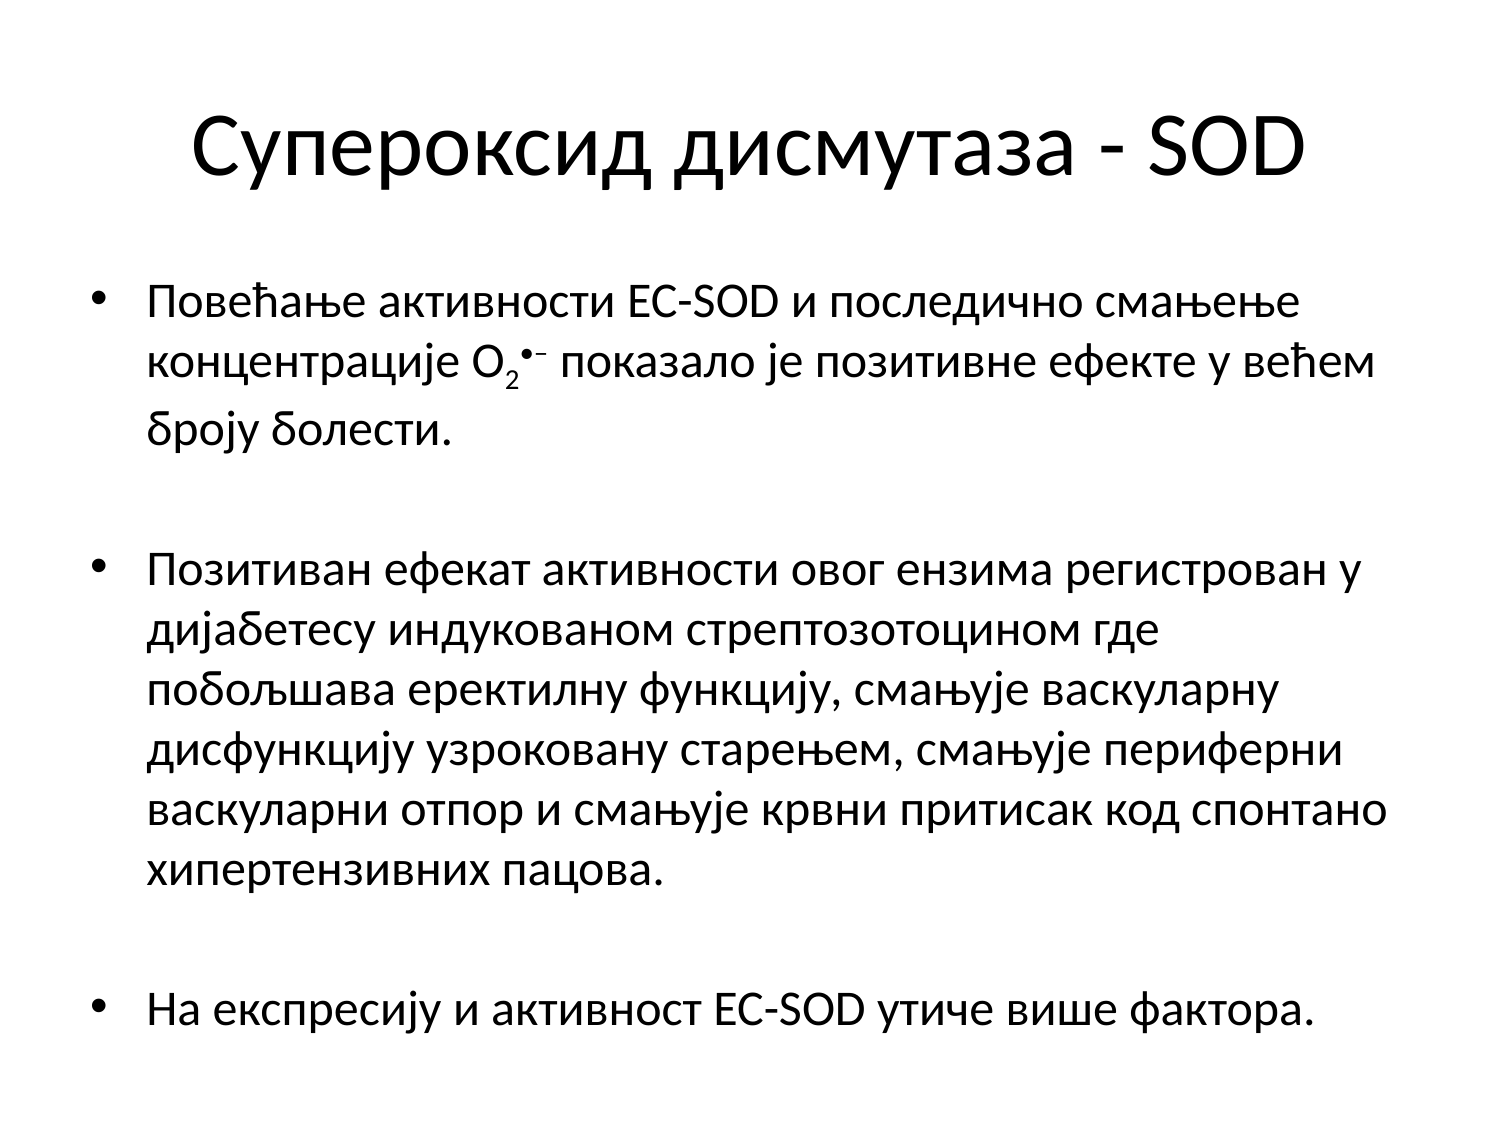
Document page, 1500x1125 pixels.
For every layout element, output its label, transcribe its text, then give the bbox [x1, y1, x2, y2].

list Повећање активности EC-SOD и последично смањење концентрације O2•– показало је позитивне ефекте у већем броју болести. Позитиван ефекат активности овог ензима регистрован у дијабетесу индукованом стрептозотоцином где побољшава еректилну функцију, смањује васкуларну дисфункцију узроковану старењем, смањује периферни васкуларни отпор и смањује крвни притисак код спонтано хипертензивних пацова. На експресију и активност EC-SOD утиче више фактора. [75, 233, 1425, 1094]
title Супероксид дисмутаза - SOD [75, 45, 1425, 233]
